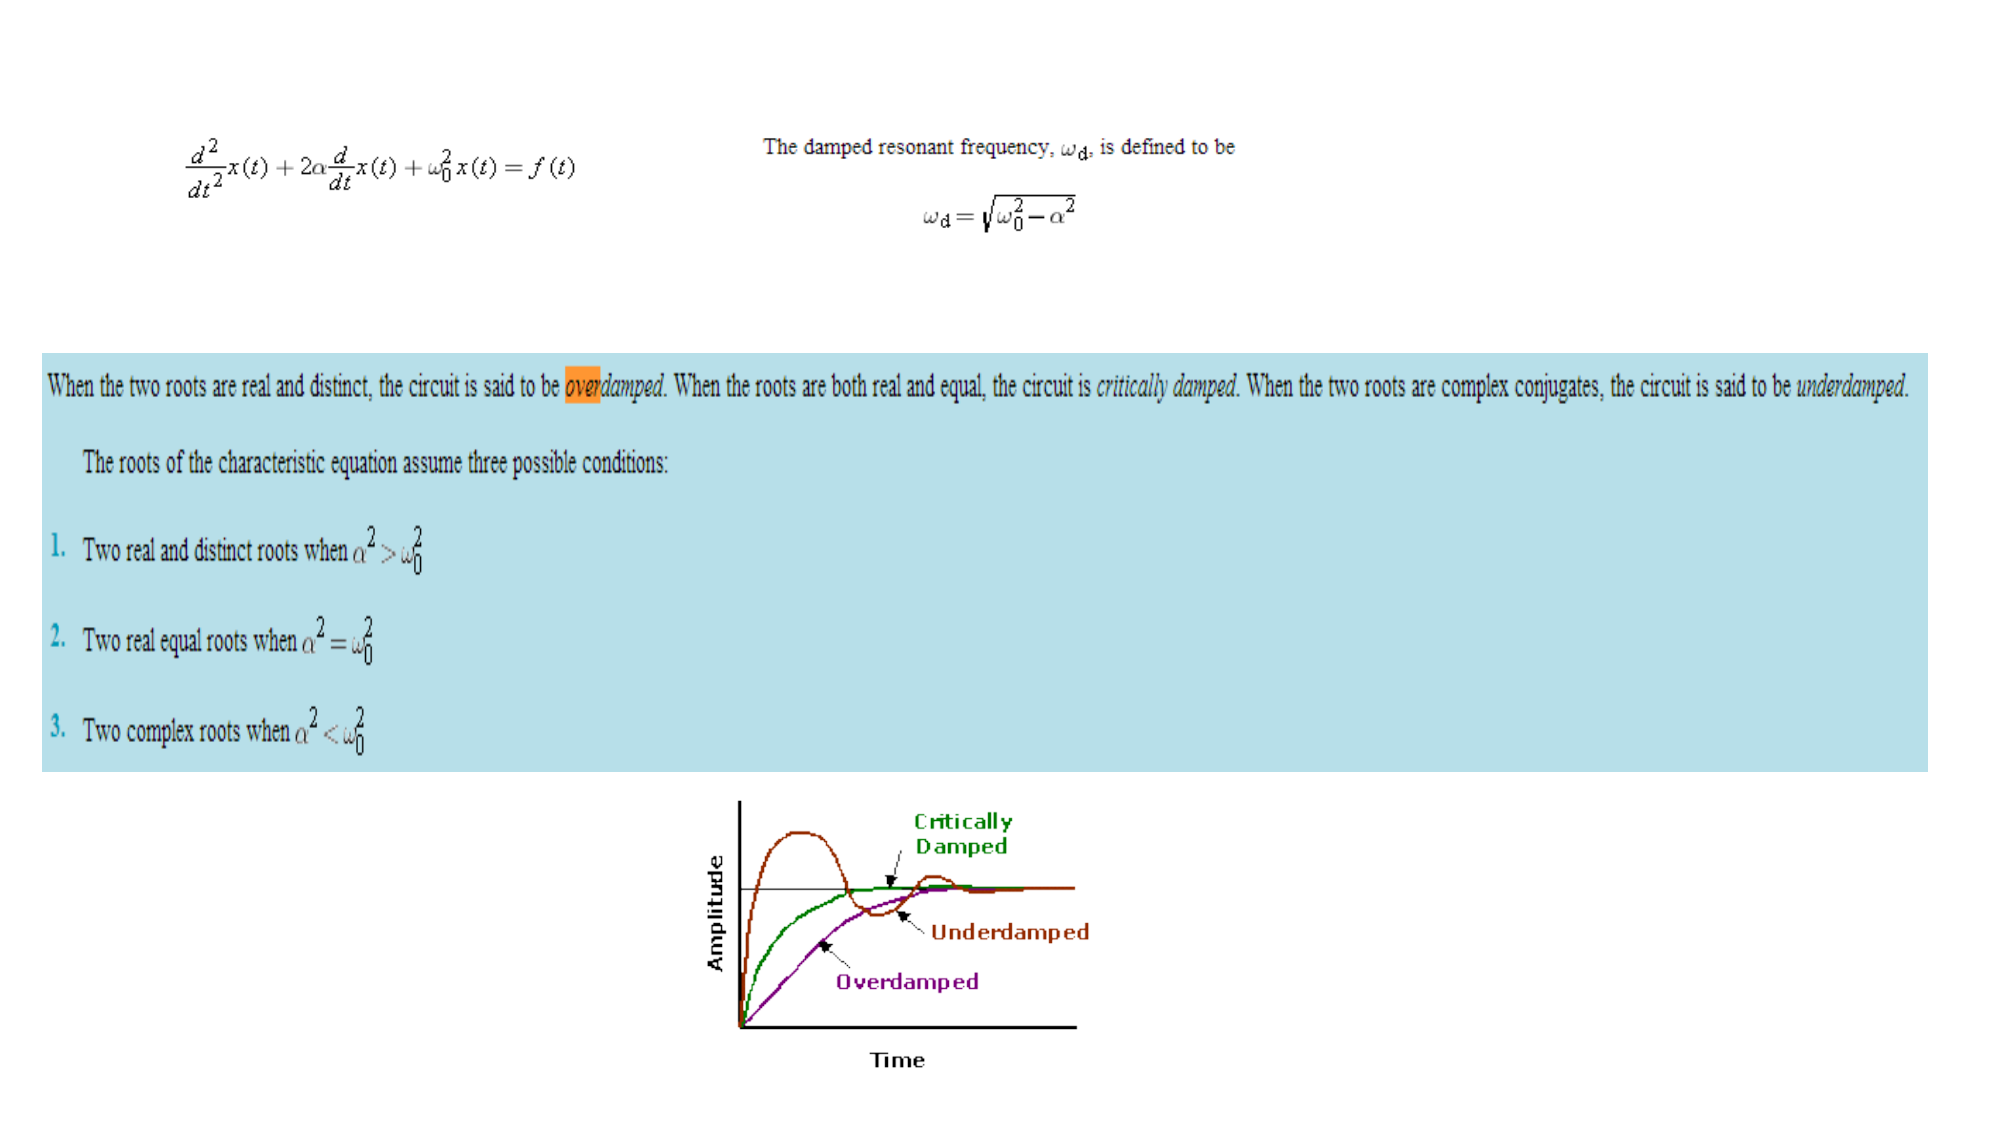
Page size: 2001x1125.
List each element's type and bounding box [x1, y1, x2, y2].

picture [42, 353, 1928, 772]
picture [746, 126, 1254, 239]
picture [702, 799, 1112, 1070]
picture [153, 126, 587, 223]
